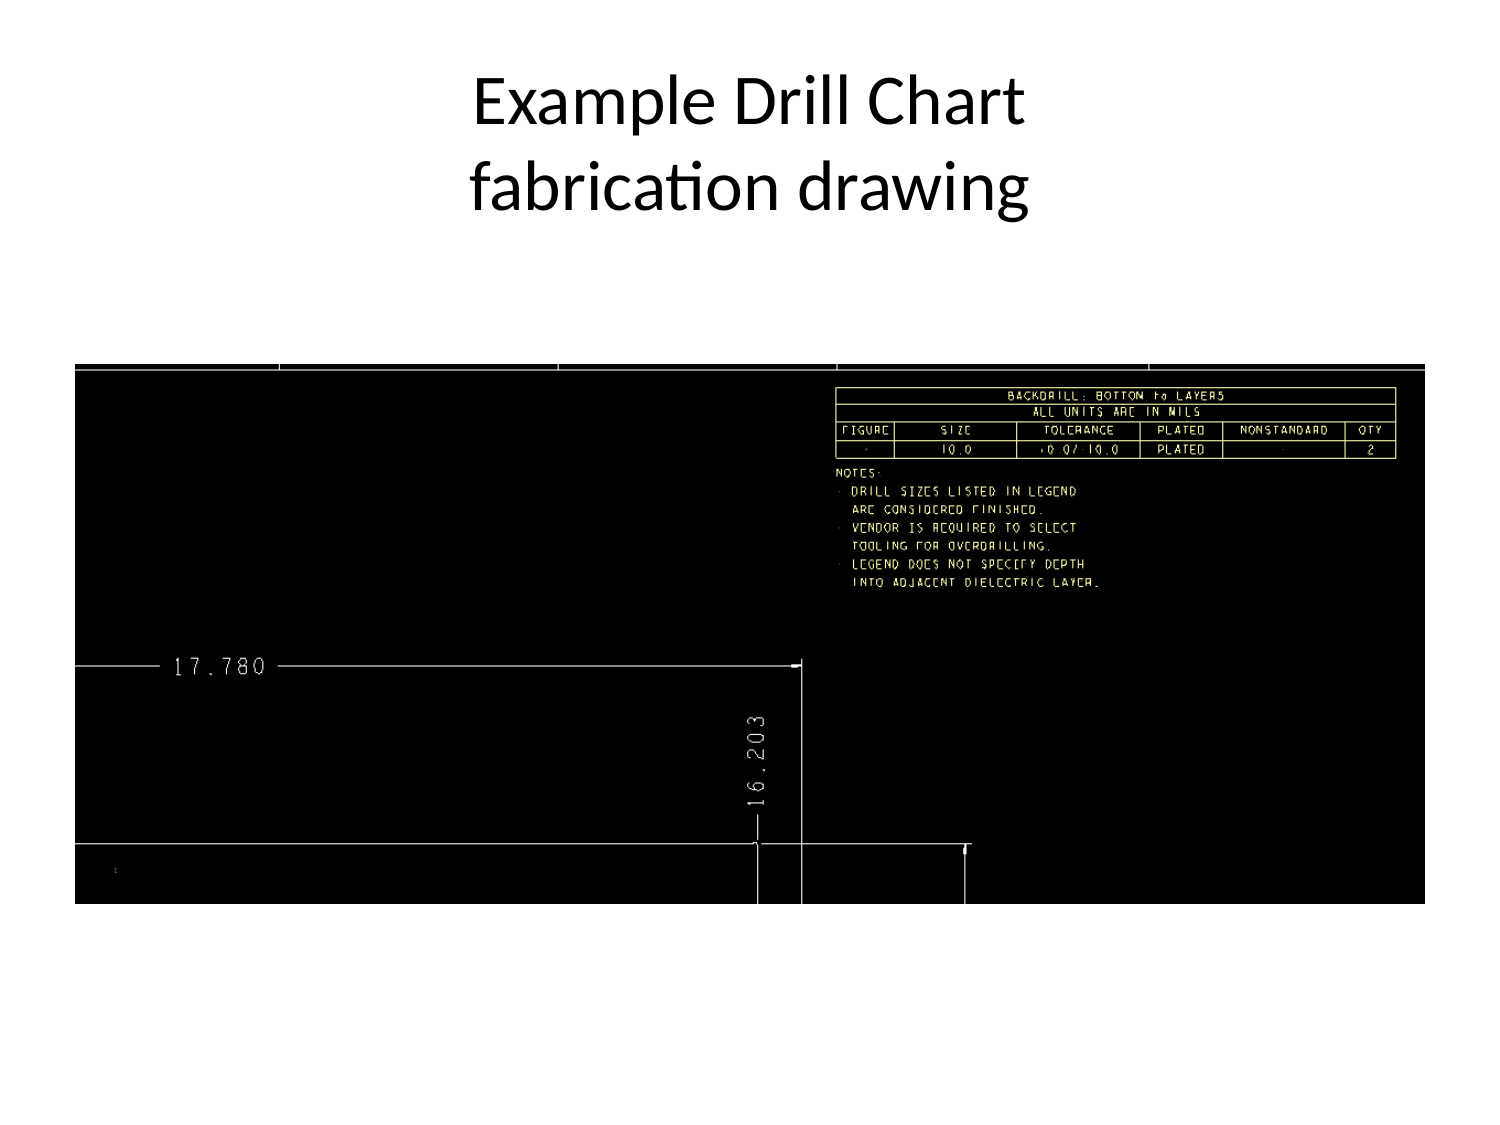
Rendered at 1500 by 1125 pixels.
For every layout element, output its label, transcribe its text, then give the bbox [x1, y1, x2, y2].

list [74, 363, 1426, 904]
title Example Drill Chart fabrication drawing [75, 45, 1425, 233]
